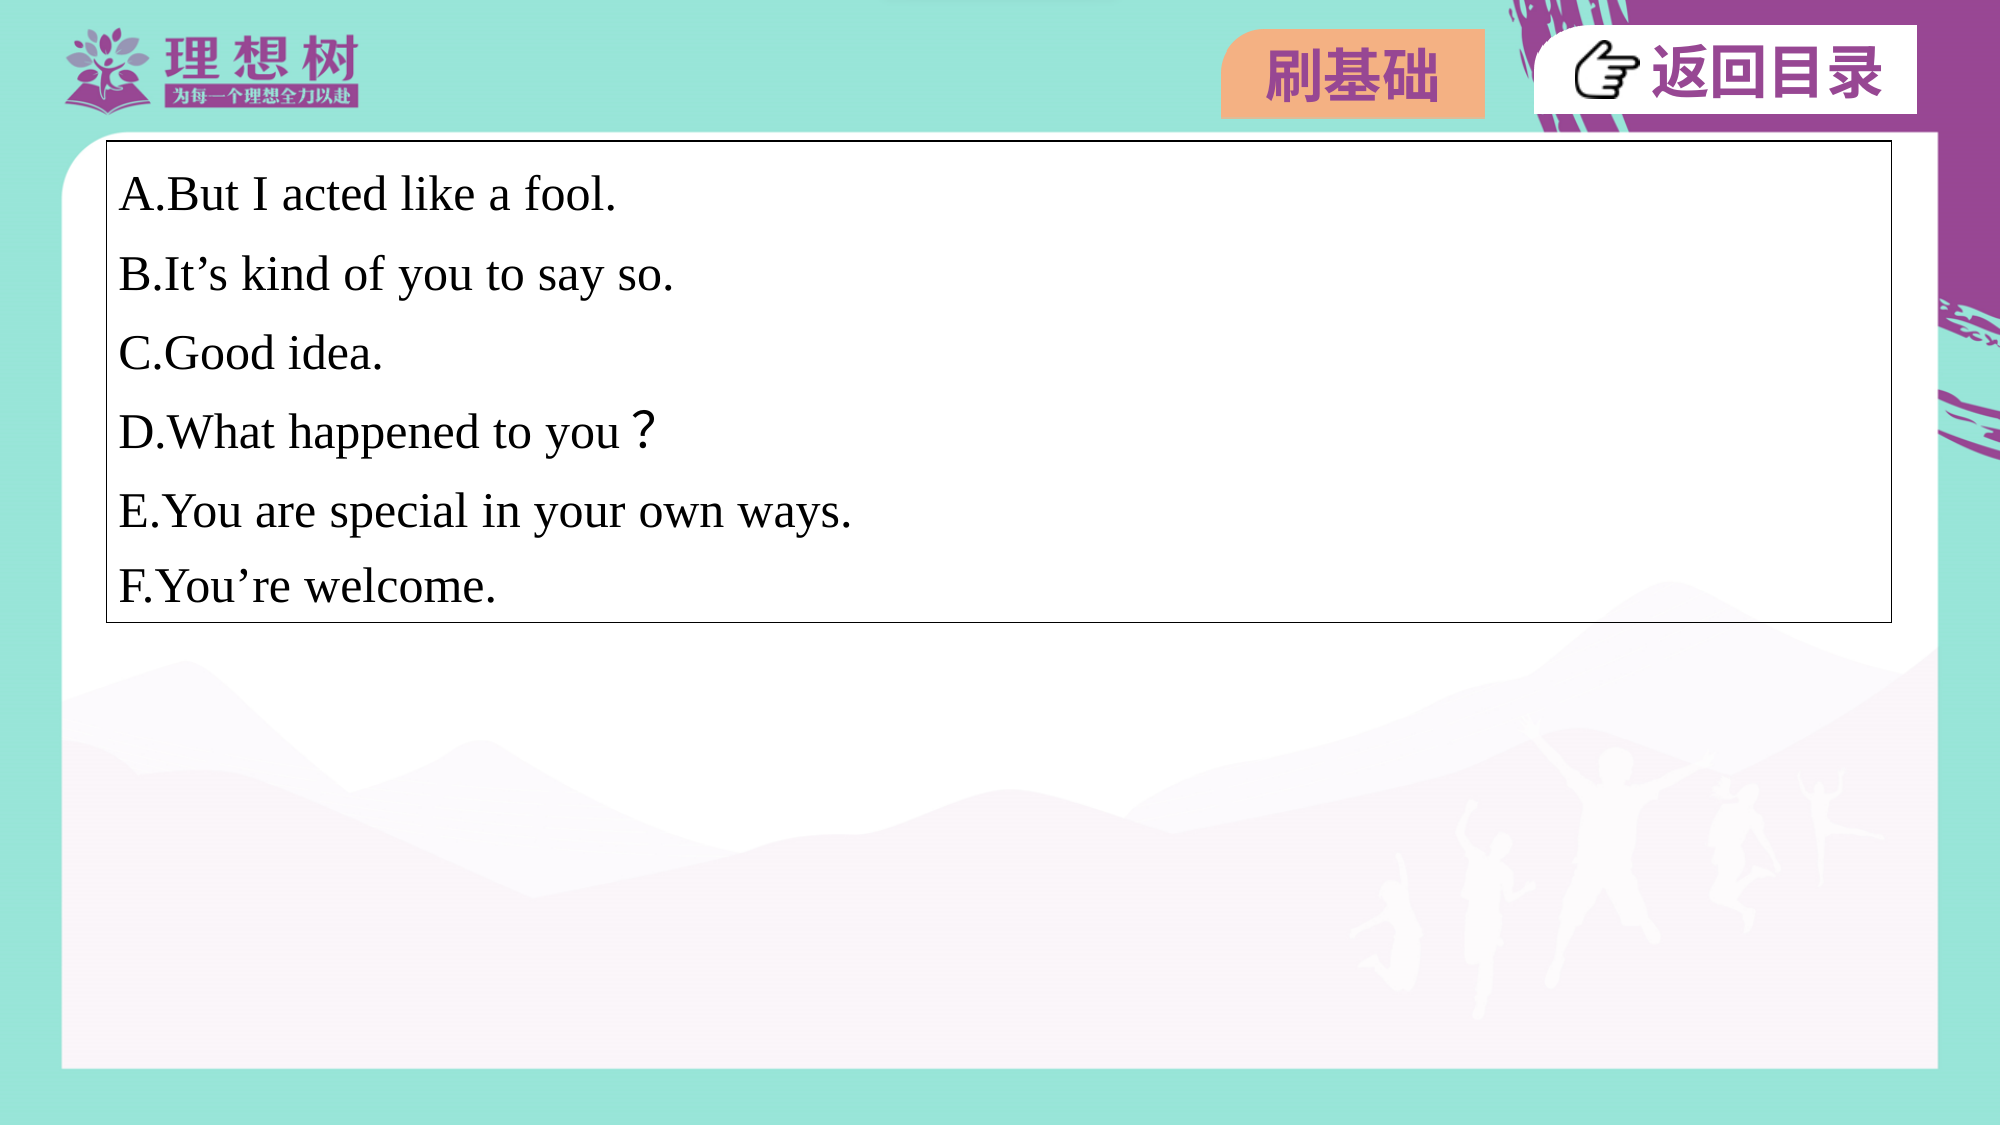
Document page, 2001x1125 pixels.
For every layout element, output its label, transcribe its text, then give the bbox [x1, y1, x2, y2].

picture [0, 0, 2000, 1125]
table_header A.But I acted like a fool. B.It’s kind of you to say so. C.Good idea. D.What happened to you？ E.You are special in your own ways. F.You’re welcome. [107, 142, 1891, 622]
